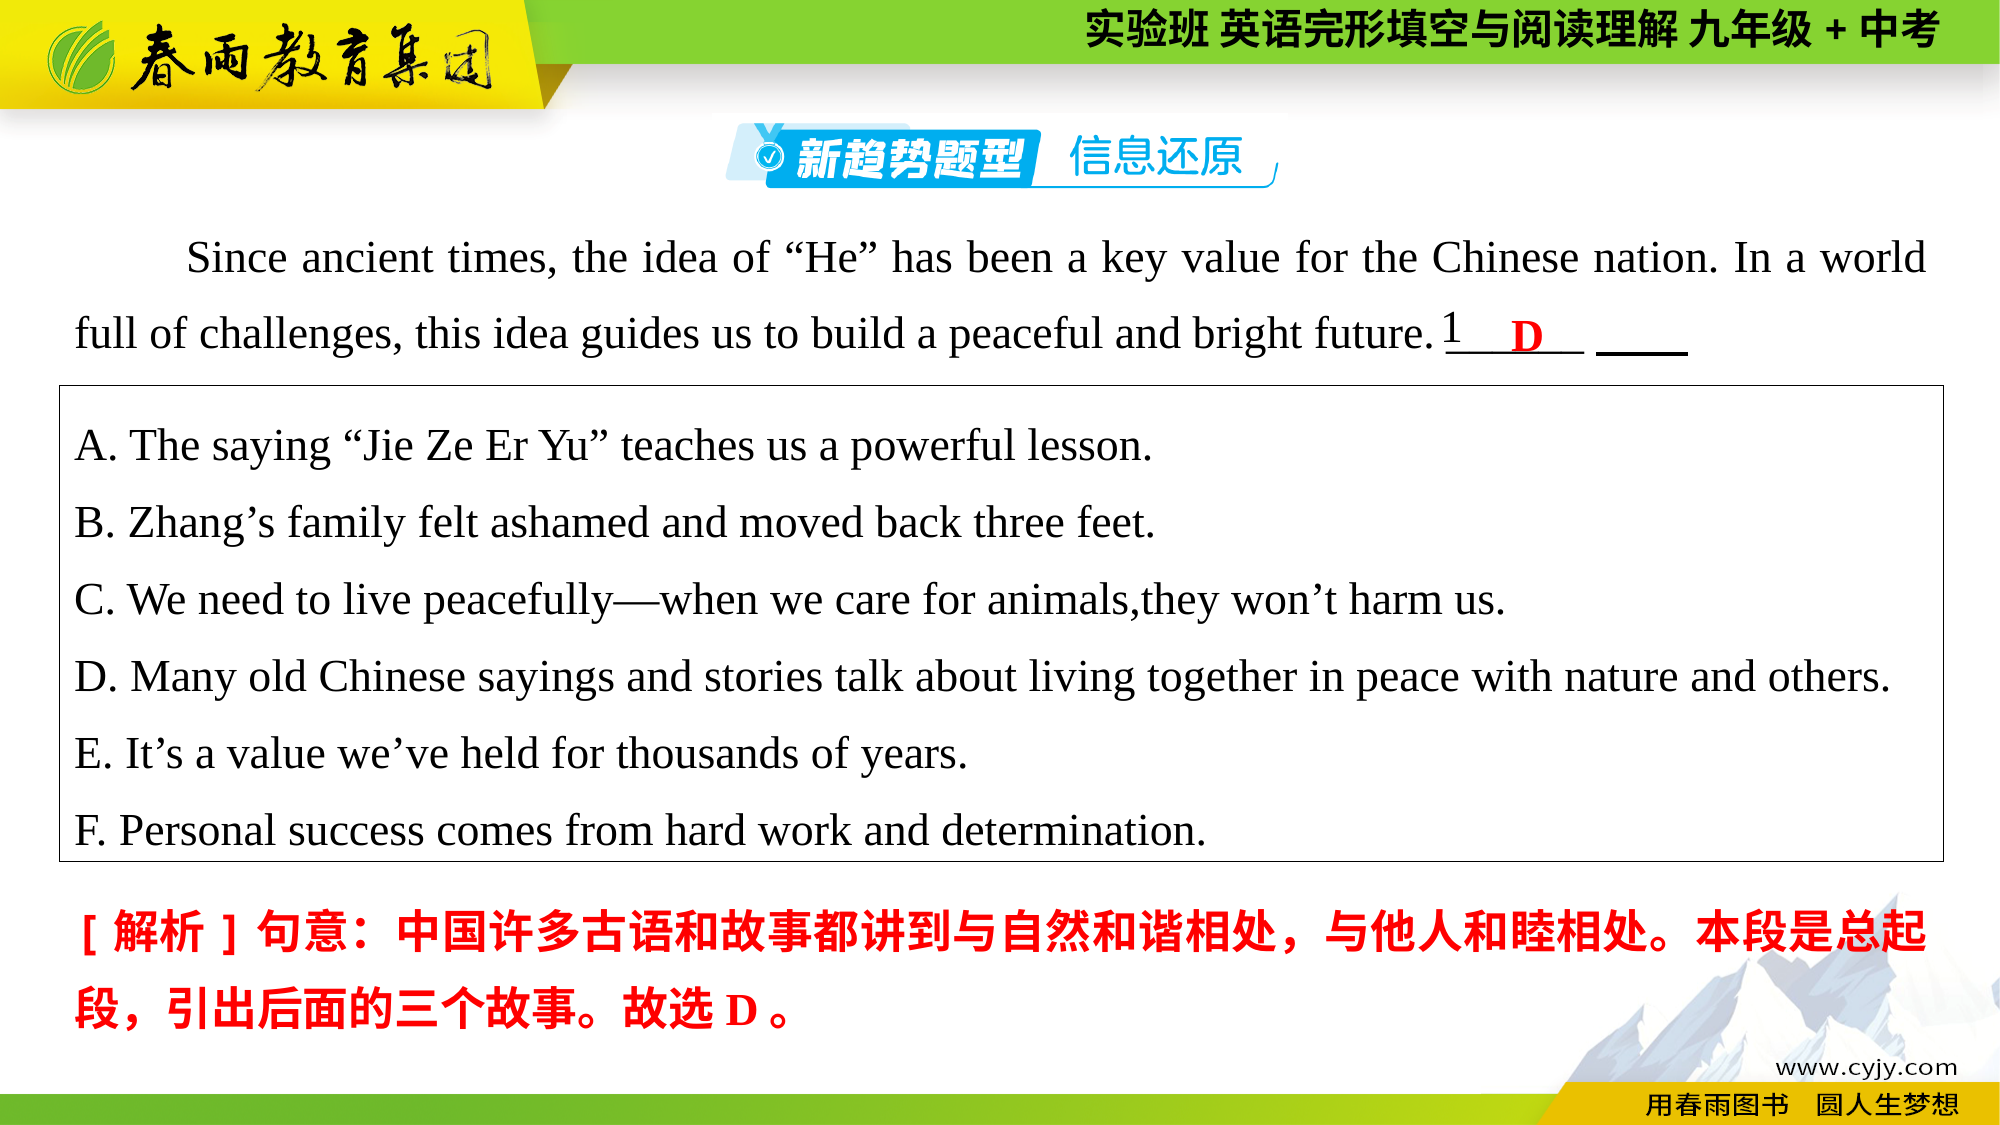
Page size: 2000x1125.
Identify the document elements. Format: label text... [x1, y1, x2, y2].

text_box [解析]句意：中国许多古语和故事都讲到与自然和谐相处，与他人和睦相处。本段是总起段，引出后面的三个故事。故选D。 [59, 873, 1944, 1043]
list Since ancient times, the idea of “He” has been a key value for the Chinese nation. In a world full of challenges, this idea guides us to build a peaceful and bright future. ______ [59, 196, 1944, 368]
text_box 1 [1425, 267, 1479, 359]
text_box A. The saying “Jie Ze Er Yu” teaches us a powerful lesson. B. Zhang’s family felt ashamed and moved back three feet. C. We need to live peacefully—when we care for animals,they won’t harm us. D. Many old Chinese sayings and stories talk about living together in peace with nature and others. E. It’s a value we’ve held for thousands of years. F. Personal success comes from hard work and determination. [59, 385, 1944, 862]
picture [0, 0, 2000, 1125]
text_box D [1496, 275, 1559, 368]
